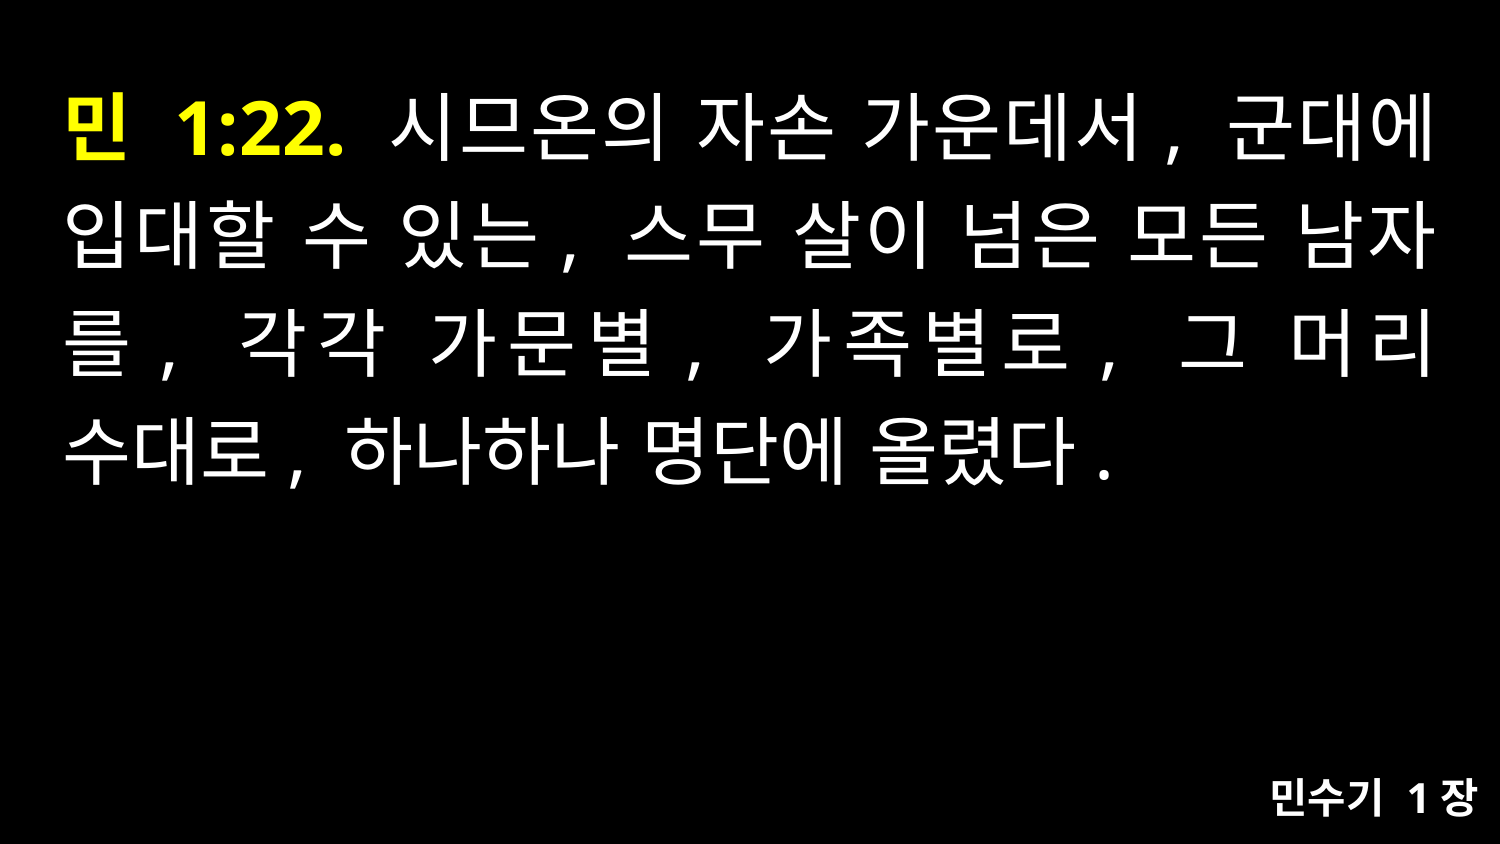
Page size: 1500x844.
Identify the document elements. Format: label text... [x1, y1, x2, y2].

subtitle 민수기 1장 [916, 770, 1500, 844]
title 민 1:22. 시므온의 자손 가운데서, 군대에 입대할 수 있는, 스무 살이 넘은 모든 남자를, 각각 가문별, 가족별로, 그 머리 수대로, 하나하나 명단에 올렸다. [0, 0, 1500, 844]
